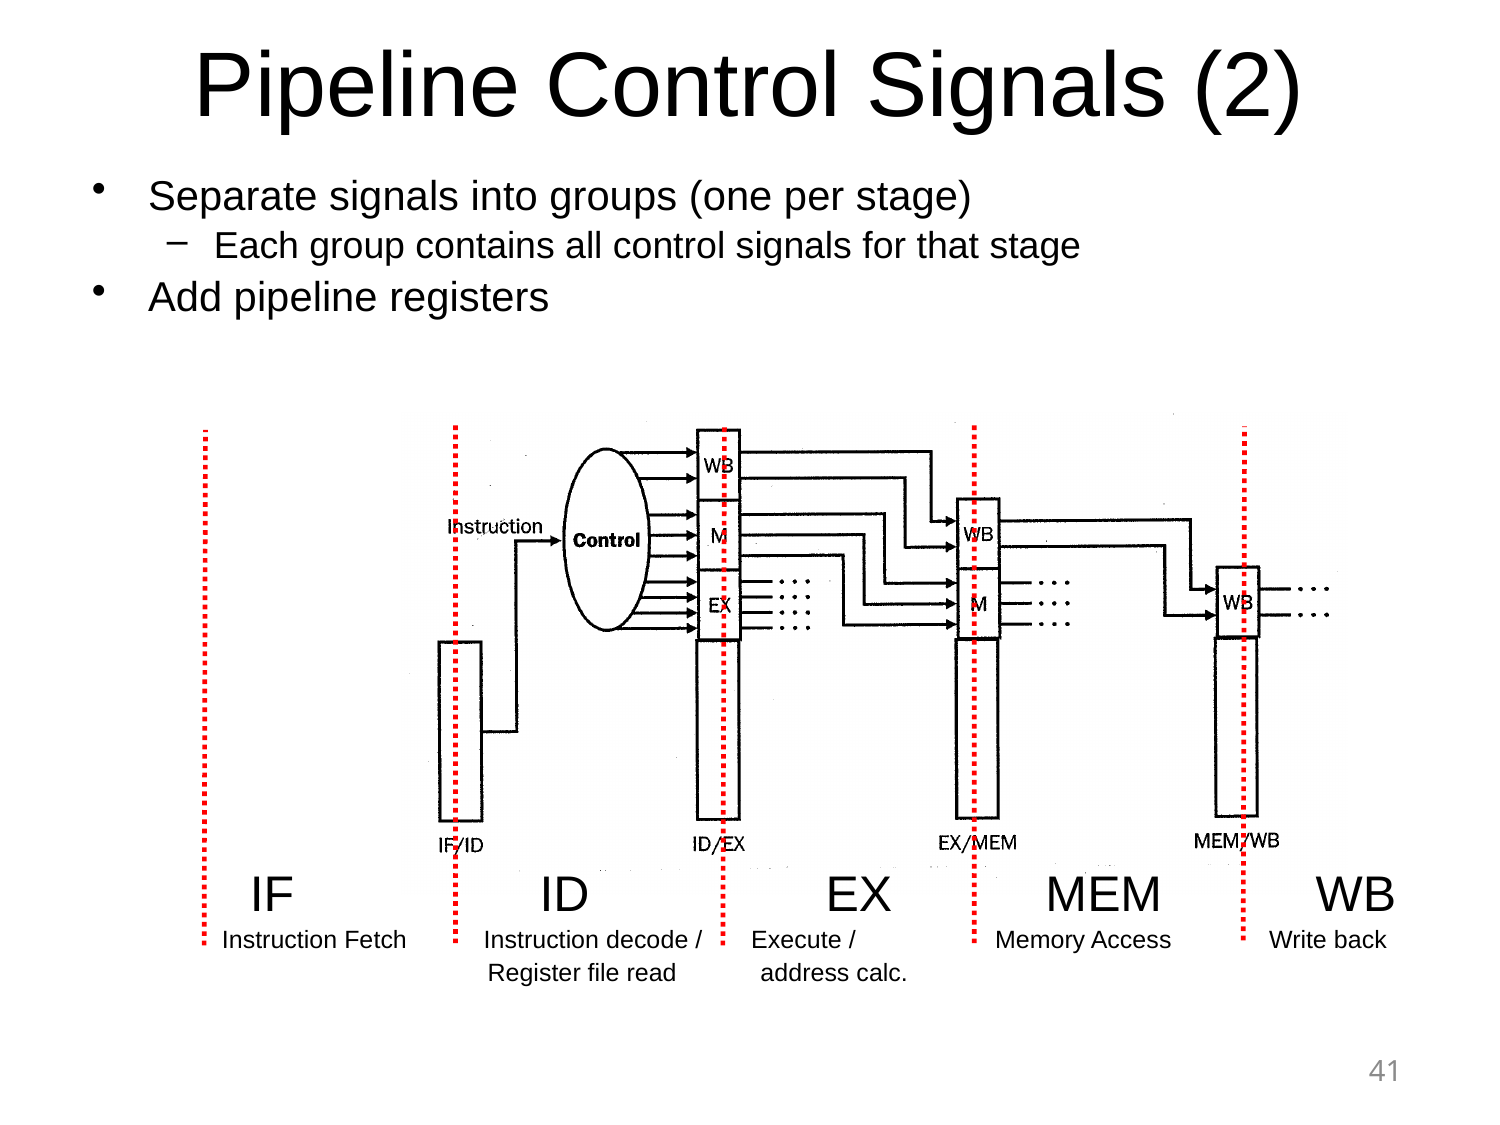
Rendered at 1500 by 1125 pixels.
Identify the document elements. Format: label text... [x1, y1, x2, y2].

title Pipeline Control Signals (2) [112, 0, 1388, 161]
slide_number 41 [1074, 1042, 1425, 1103]
text_box Separate signals into groups (one per stage) Each group contains all control signals for that stage Add pipeline registers [77, 166, 1427, 922]
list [401, 411, 1348, 895]
text_box IF ID EX MEM WB Instruction Fetch Instruction decode / Execute / Memory Access Write back Register file read address calc. [207, 861, 1439, 949]
